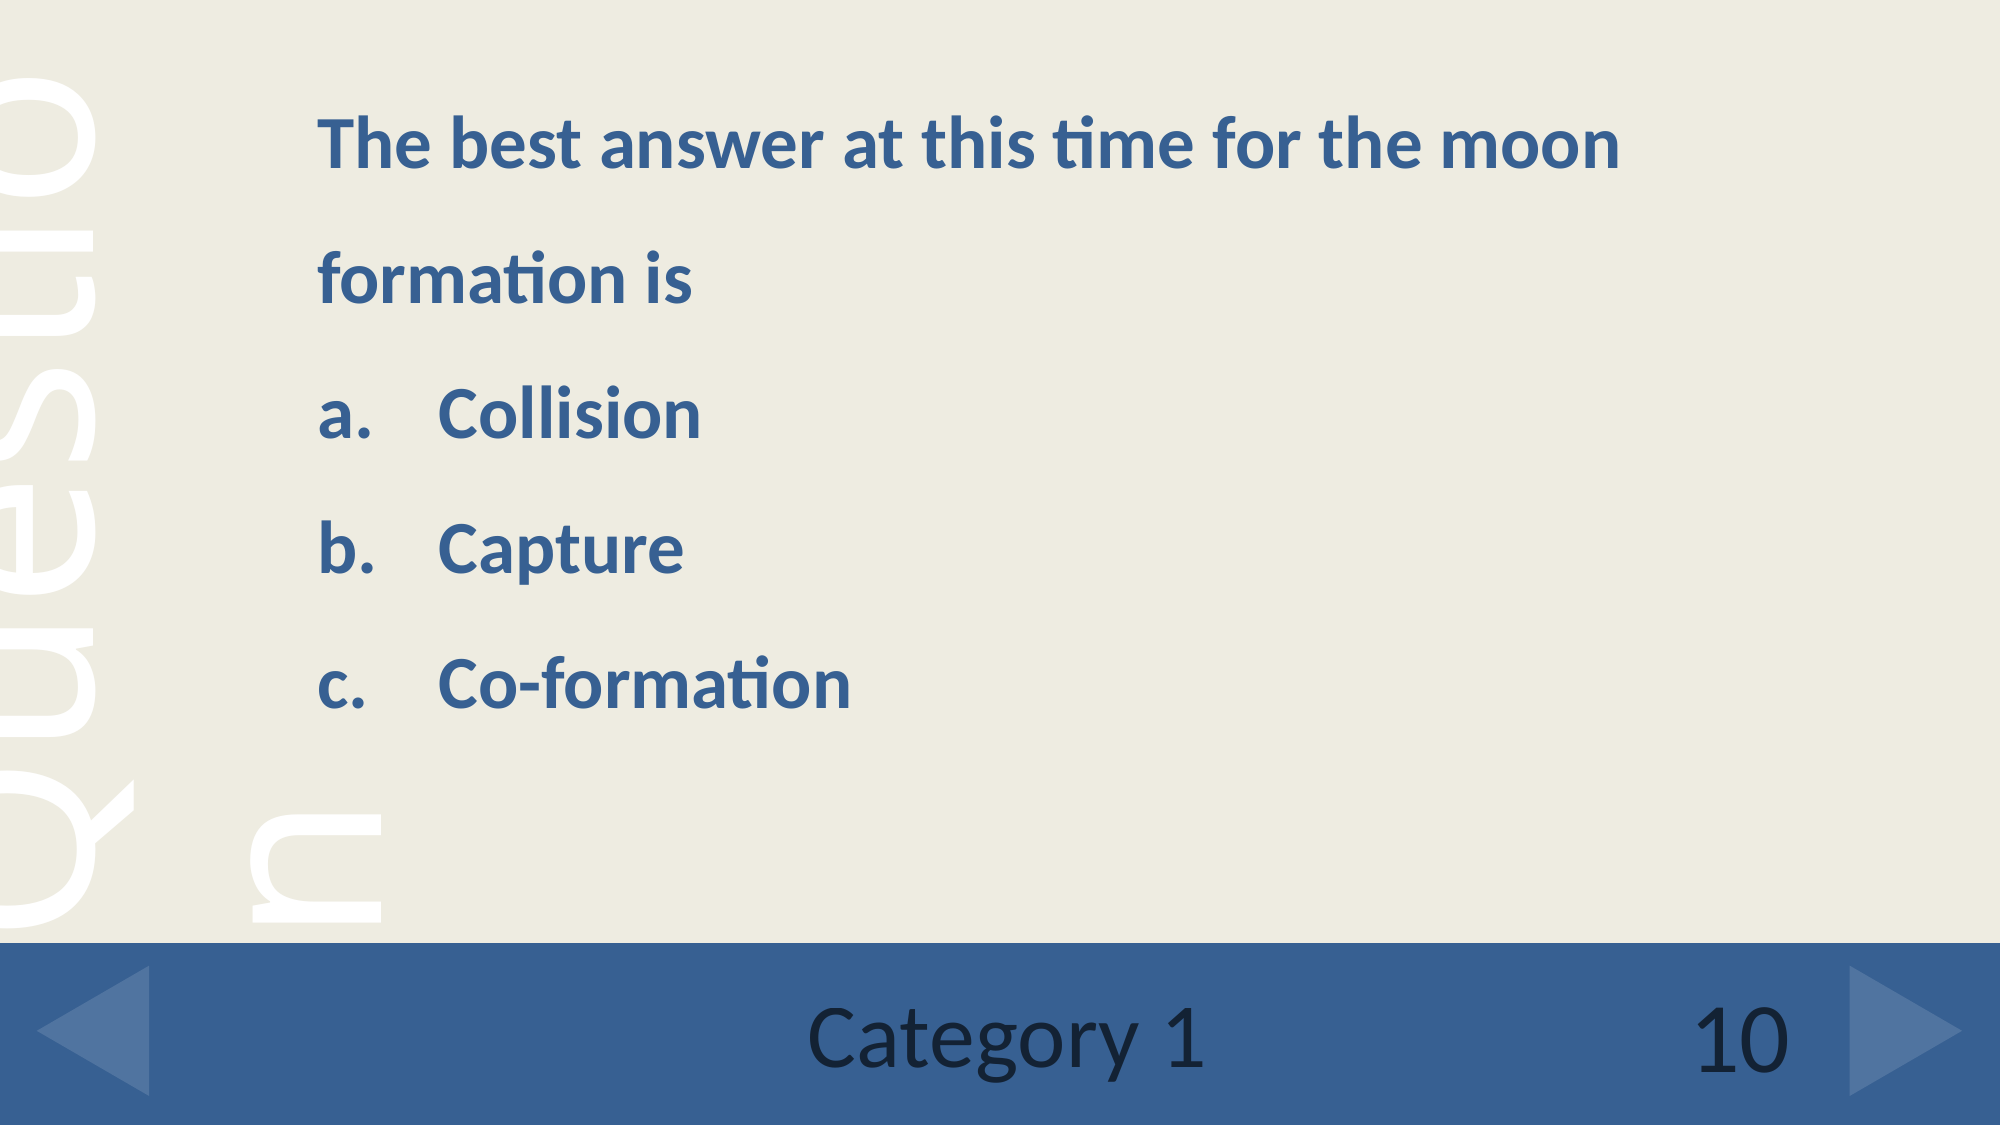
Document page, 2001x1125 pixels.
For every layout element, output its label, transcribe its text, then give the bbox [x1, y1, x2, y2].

list The best answer at this time for the moon formation is Collision Capture Co-formation [302, 96, 1820, 812]
title Category 1 [107, 937, 1908, 1125]
